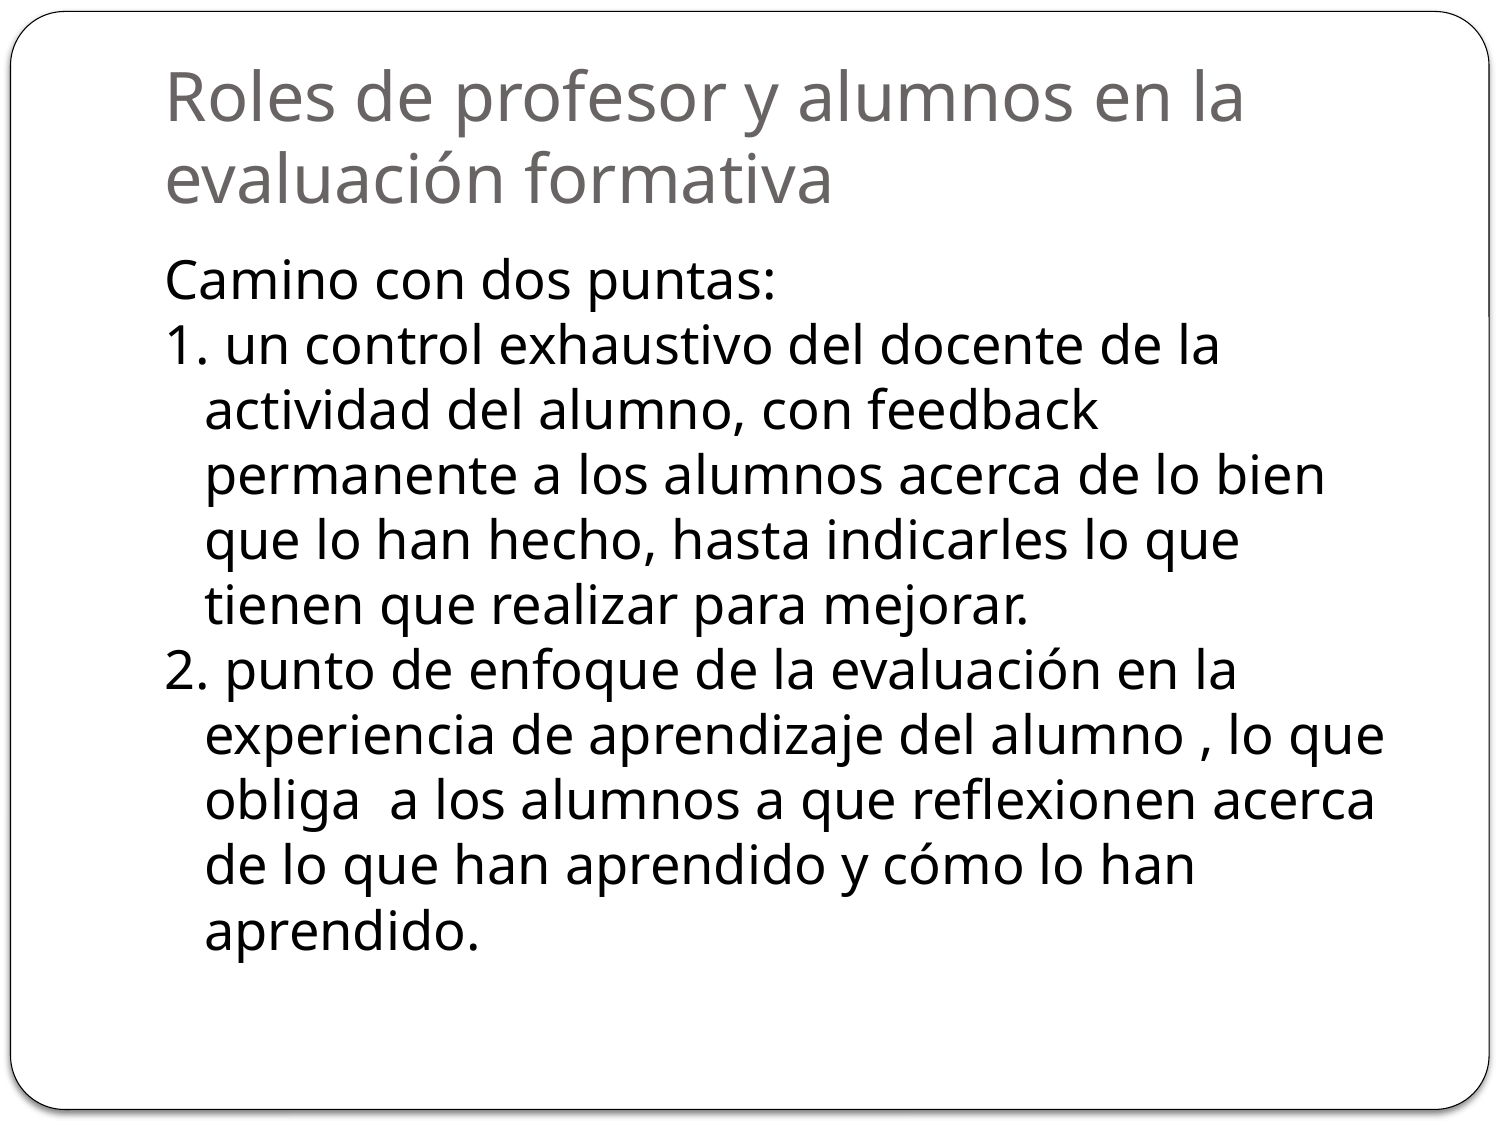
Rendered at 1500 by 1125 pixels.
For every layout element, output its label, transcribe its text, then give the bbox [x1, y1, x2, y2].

list Camino con dos puntas: 1. un control exhaustivo del docente de la actividad del alumno, con feedback permanente a los alumnos acerca de lo bien que lo han hecho, hasta indicarles lo que tienen que realizar para mejorar. 2. punto de enfoque de la evaluación en la experiencia de aprendizaje del alumno , lo que obliga a los alumnos a que reflexionen acerca de lo que han aprendido y cómo lo han aprendido. [150, 237, 1425, 988]
title Roles de profesor y alumnos en la evaluación formativa [150, 45, 1425, 233]
